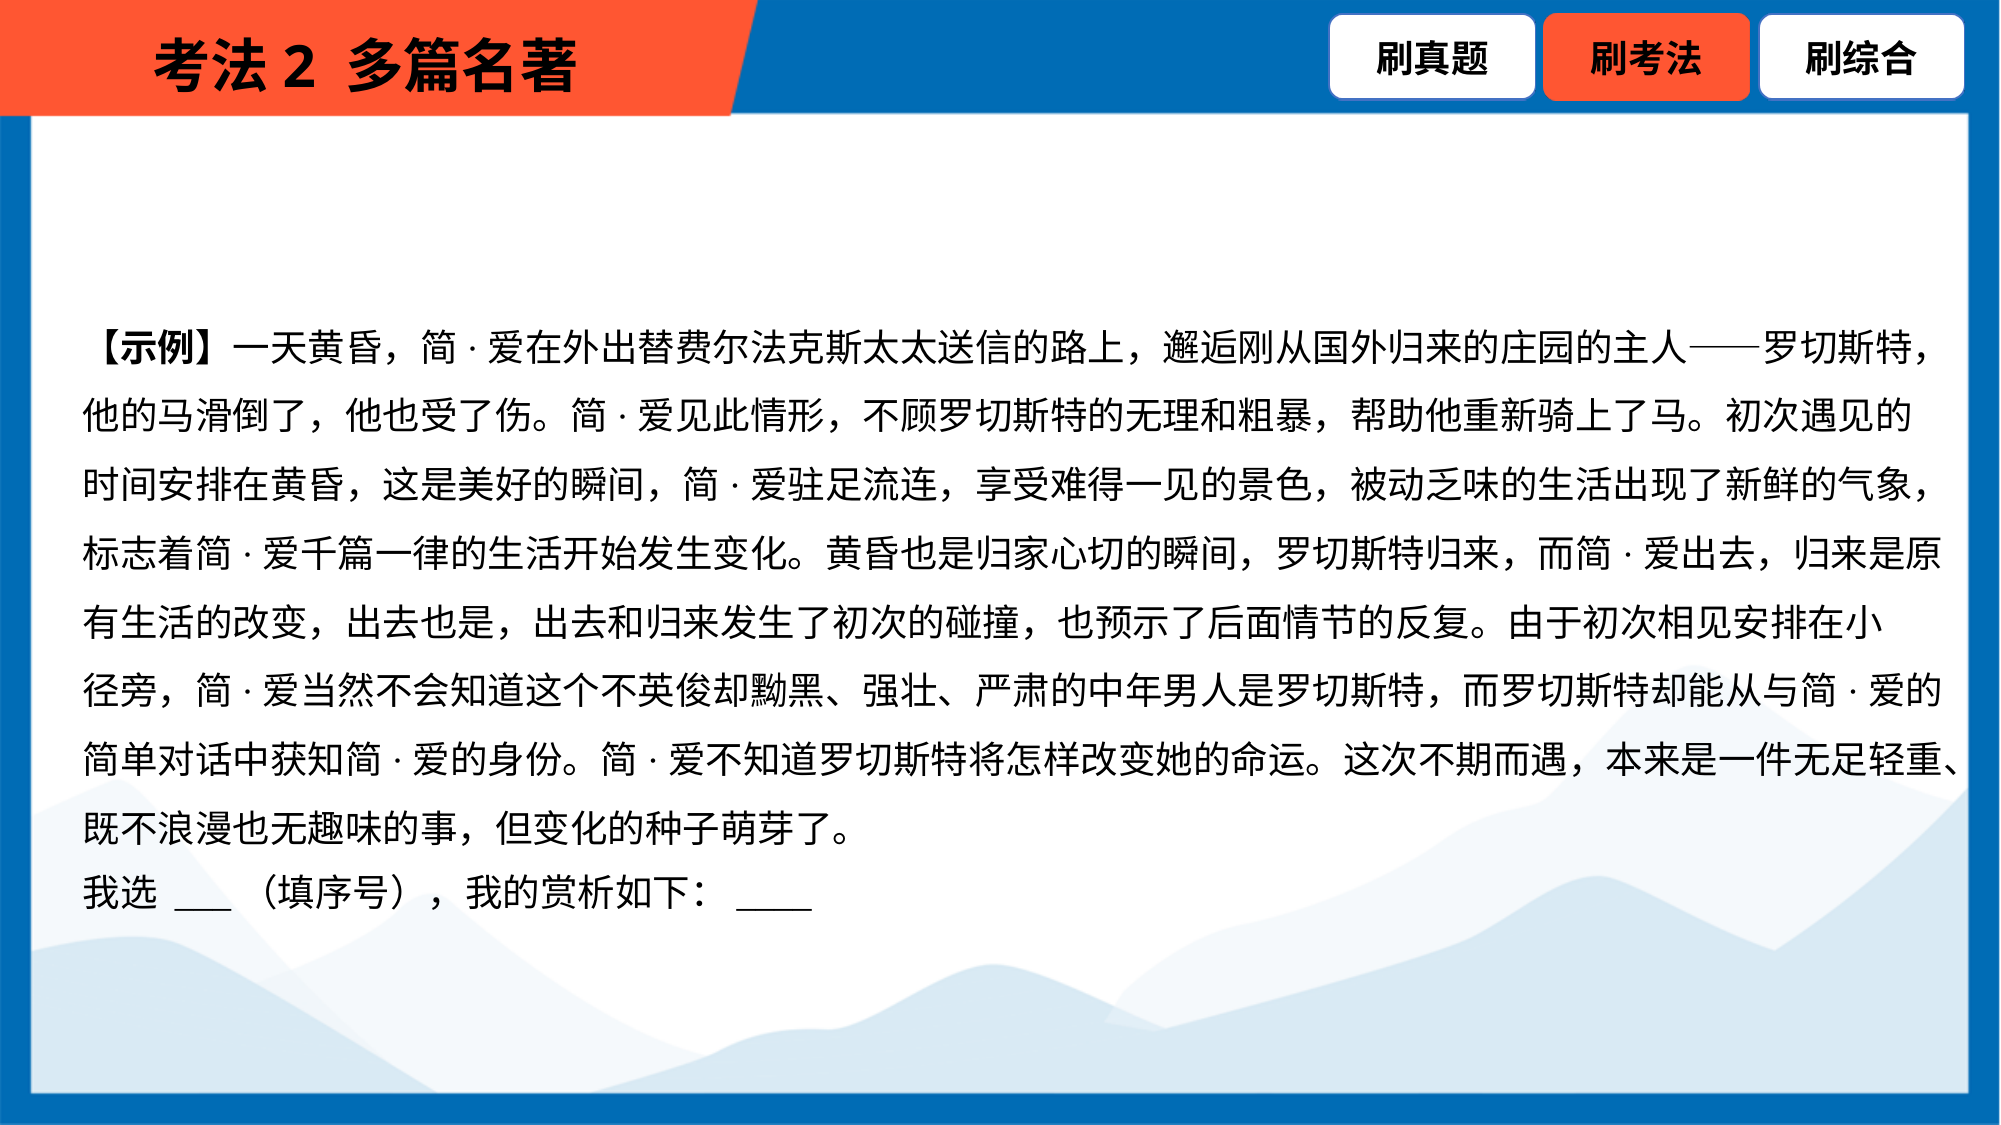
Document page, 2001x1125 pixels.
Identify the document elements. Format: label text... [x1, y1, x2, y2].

text_box 【示例】一天黄昏，简·爱在外出替费尔法克斯太太送信的路上，邂逅刚从国外归来的庄园的主人——罗切斯特， 他的马滑倒了，他也受了伤。简·爱见此情形，不顾罗切斯特的无理和粗暴，帮助他重新骑上了马。初次遇见的 时间安排在黄昏，这是美好的瞬间，简·爱驻足流连，享受难得一见的景色，被动乏味的生活出现了新鲜的气象， 标志着简·爱千篇一律的生活开始发生变化。黄昏也是归家心切的瞬间，罗切斯特归来，而简·爱出去，归来是原 有生活的改变，出去也是，出去和归来发生了初次的碰撞，也预示了后面情节的反复。由于初次相见安排在小 径旁，简·爱当然不会知道这个不英俊却黝黑、强壮、严肃的中年男人是罗切斯特，而罗切斯特却能从与简·爱的 简单对话中获知简·爱的身份。简·爱不知道罗切斯特将怎样改变她的命运。这次不期而遇，本来是一件无足轻重、 既不浪漫也无趣味的事，但变化的种子萌芽了。 我选 ___（填序号），我的赏析如下：____ [82, 299, 1917, 908]
picture [0, 0, 2000, 1125]
